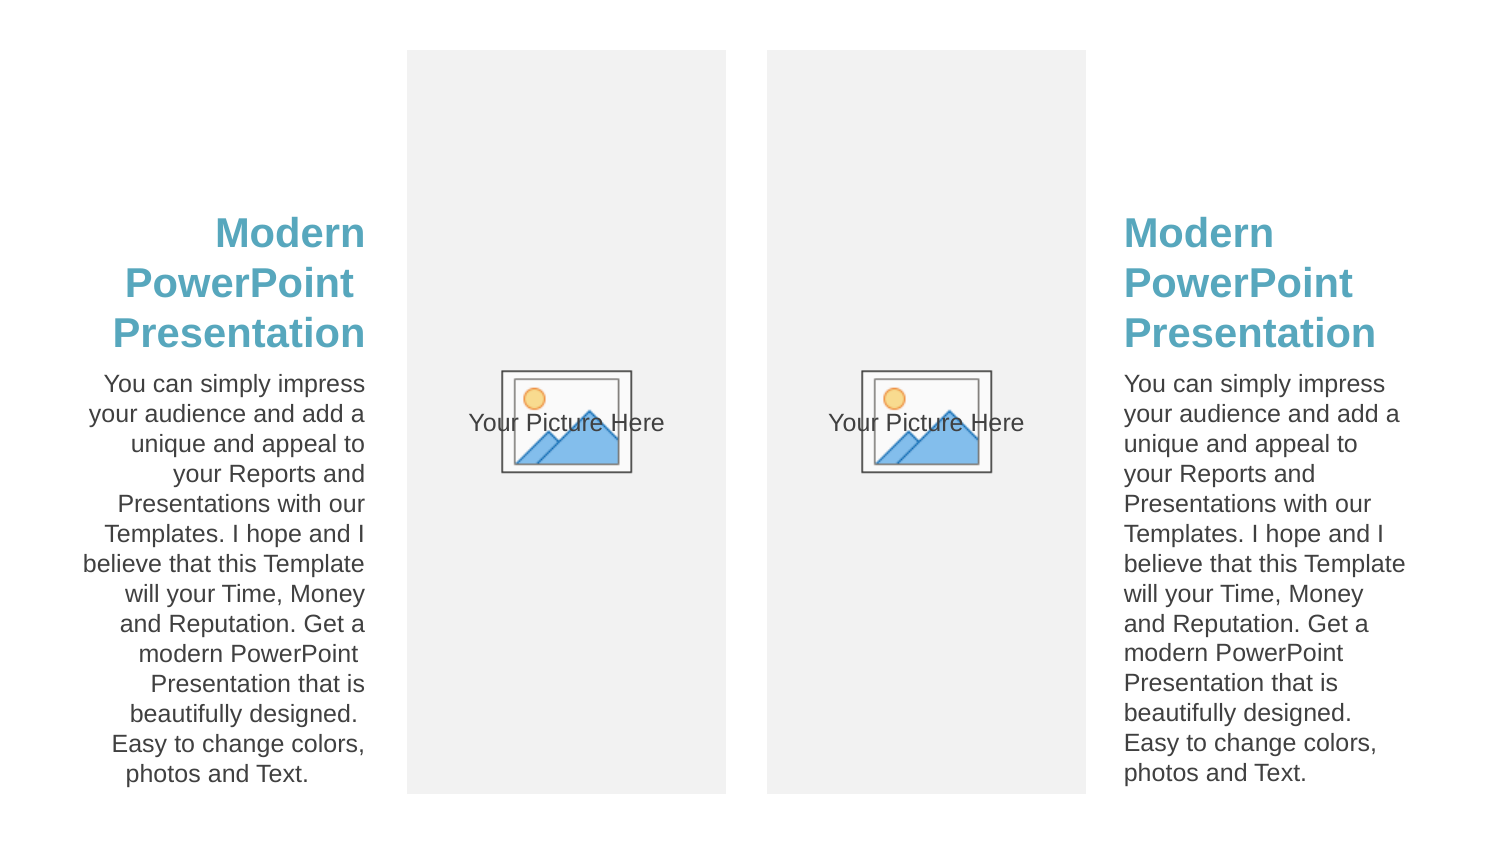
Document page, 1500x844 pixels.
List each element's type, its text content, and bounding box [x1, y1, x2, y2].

text_box Modern PowerPoint Presentation [1109, 198, 1412, 360]
picture [766, 49, 1087, 795]
text_box Modern PowerPoint Presentation [78, 198, 381, 360]
picture [407, 49, 727, 795]
text_box You can simply impress your audience and add a unique and appeal to your Reports and Presentations with our Templates. I hope and I believe that this Template will your Time, Money and Reputation. Get a modern PowerPoint Presentation that is beautifully designed. Easy to change colors, photos and Text. [64, 360, 381, 795]
text_box You can simply impress your audience and add a unique and appeal to your Reports and Presentations with our Templates. I hope and I believe that this Template will your Time, Money and Reputation. Get a modern PowerPoint Presentation that is beautifully designed. Easy to change colors, photos and Text. [1109, 360, 1425, 794]
